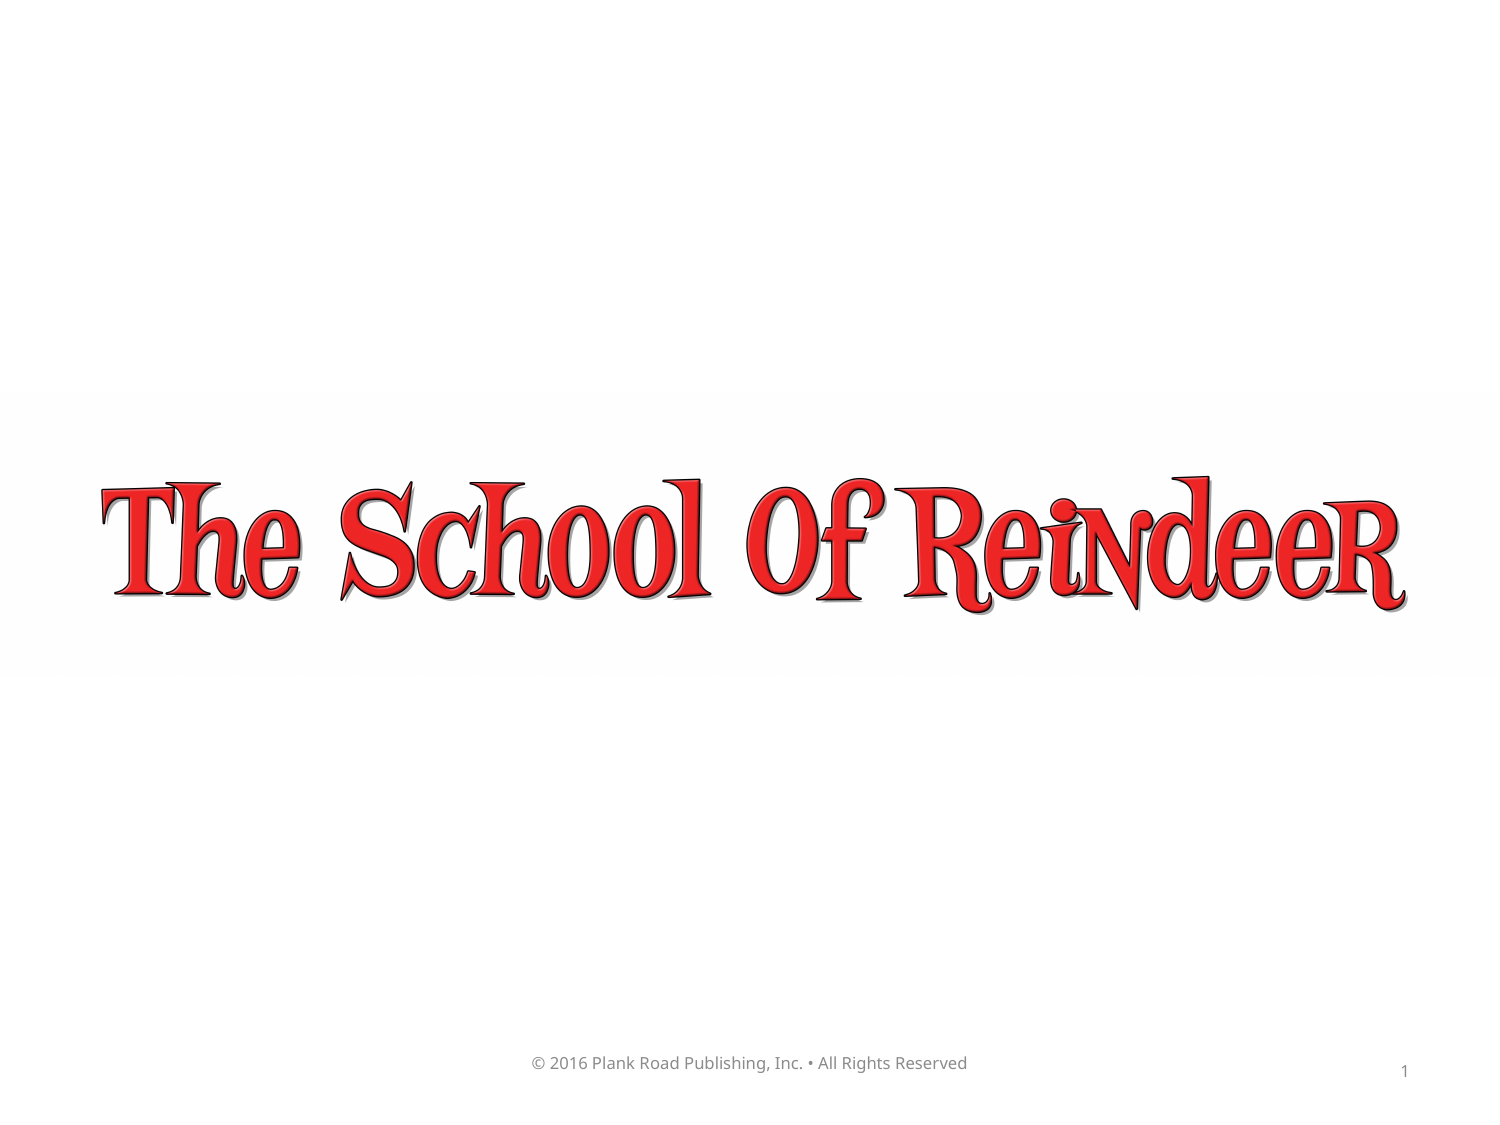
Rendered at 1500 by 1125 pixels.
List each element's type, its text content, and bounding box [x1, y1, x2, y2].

picture [0, 391, 1500, 678]
slide_number 1 [1074, 1042, 1425, 1103]
